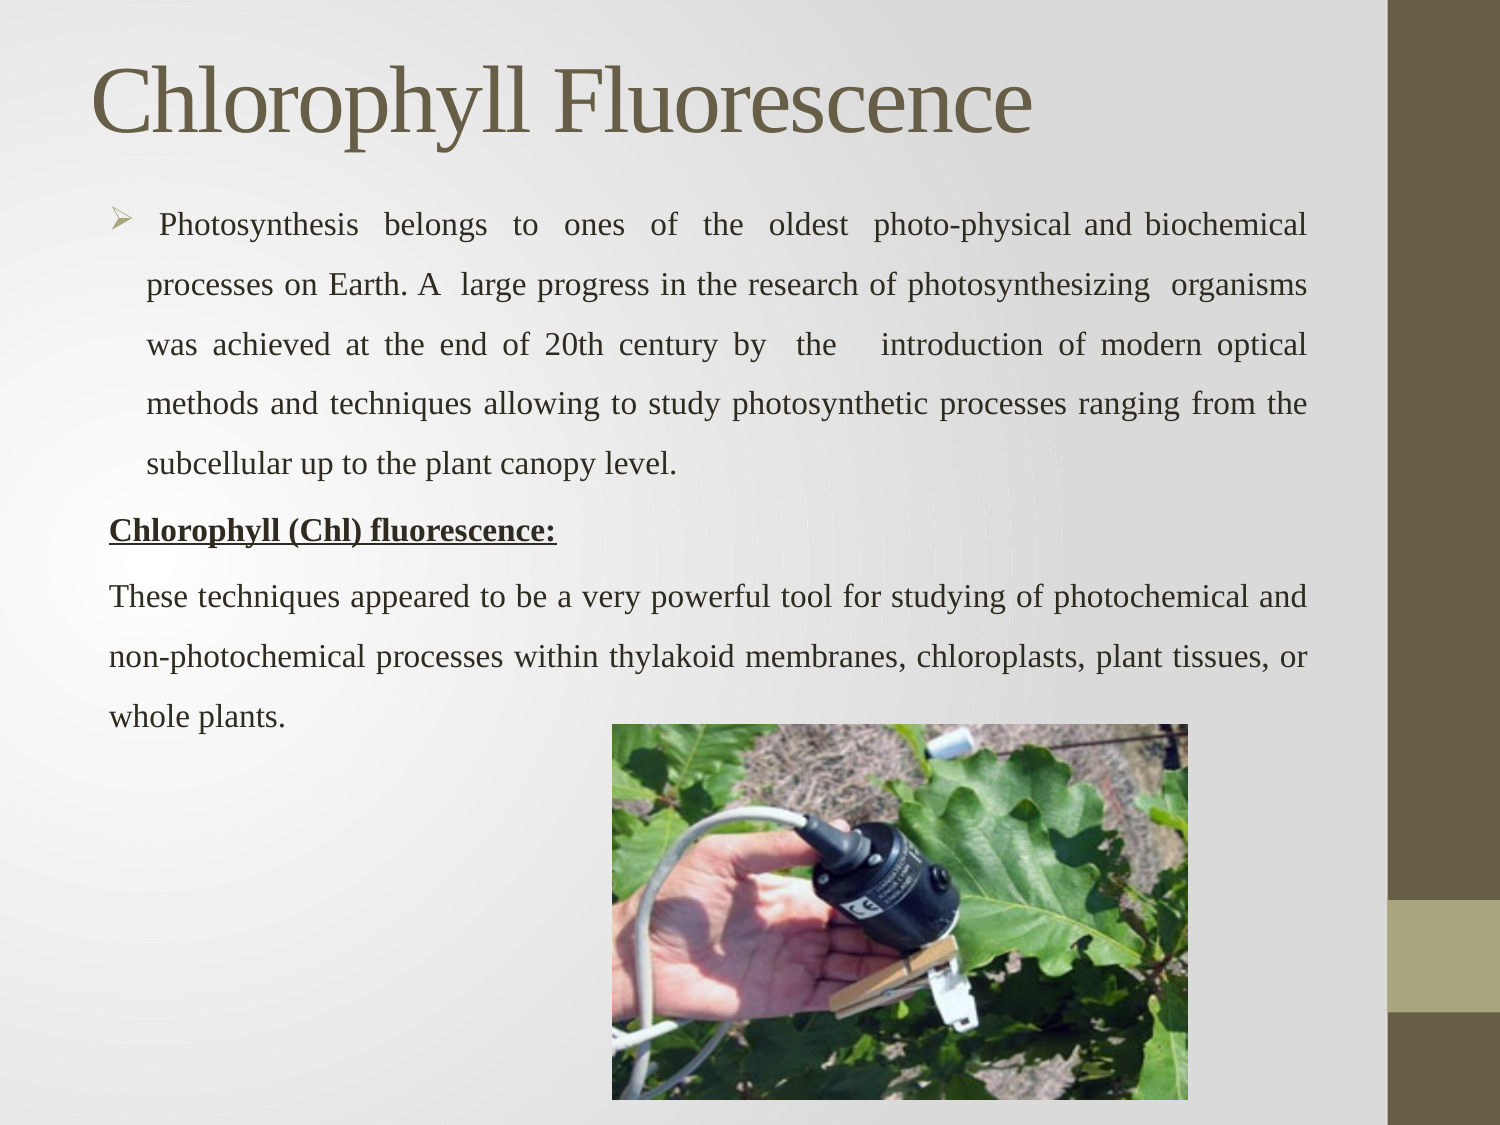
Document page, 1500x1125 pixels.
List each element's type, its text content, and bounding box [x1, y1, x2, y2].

title Chlorophyll Fluorescence [75, 0, 1325, 174]
picture [611, 724, 1189, 1101]
list Photosynthesis belongs to ones of the oldest photo-physical and biochemical processes on Earth. A large progress in the research of photosynthesizing organisms was achieved at the end of 20th century by the introduction of modern optical methods and techniques allowing to study photosynthetic processes ranging from the subcellular up to the plant canopy level. Chlorophyll (Chl) fluorescence: These techniques appeared to be a very powerful tool for studying of photochemical and non-photochemical processes within thylakoid membranes, chloroplasts, plant tissues, or whole plants. [75, 174, 1325, 963]
